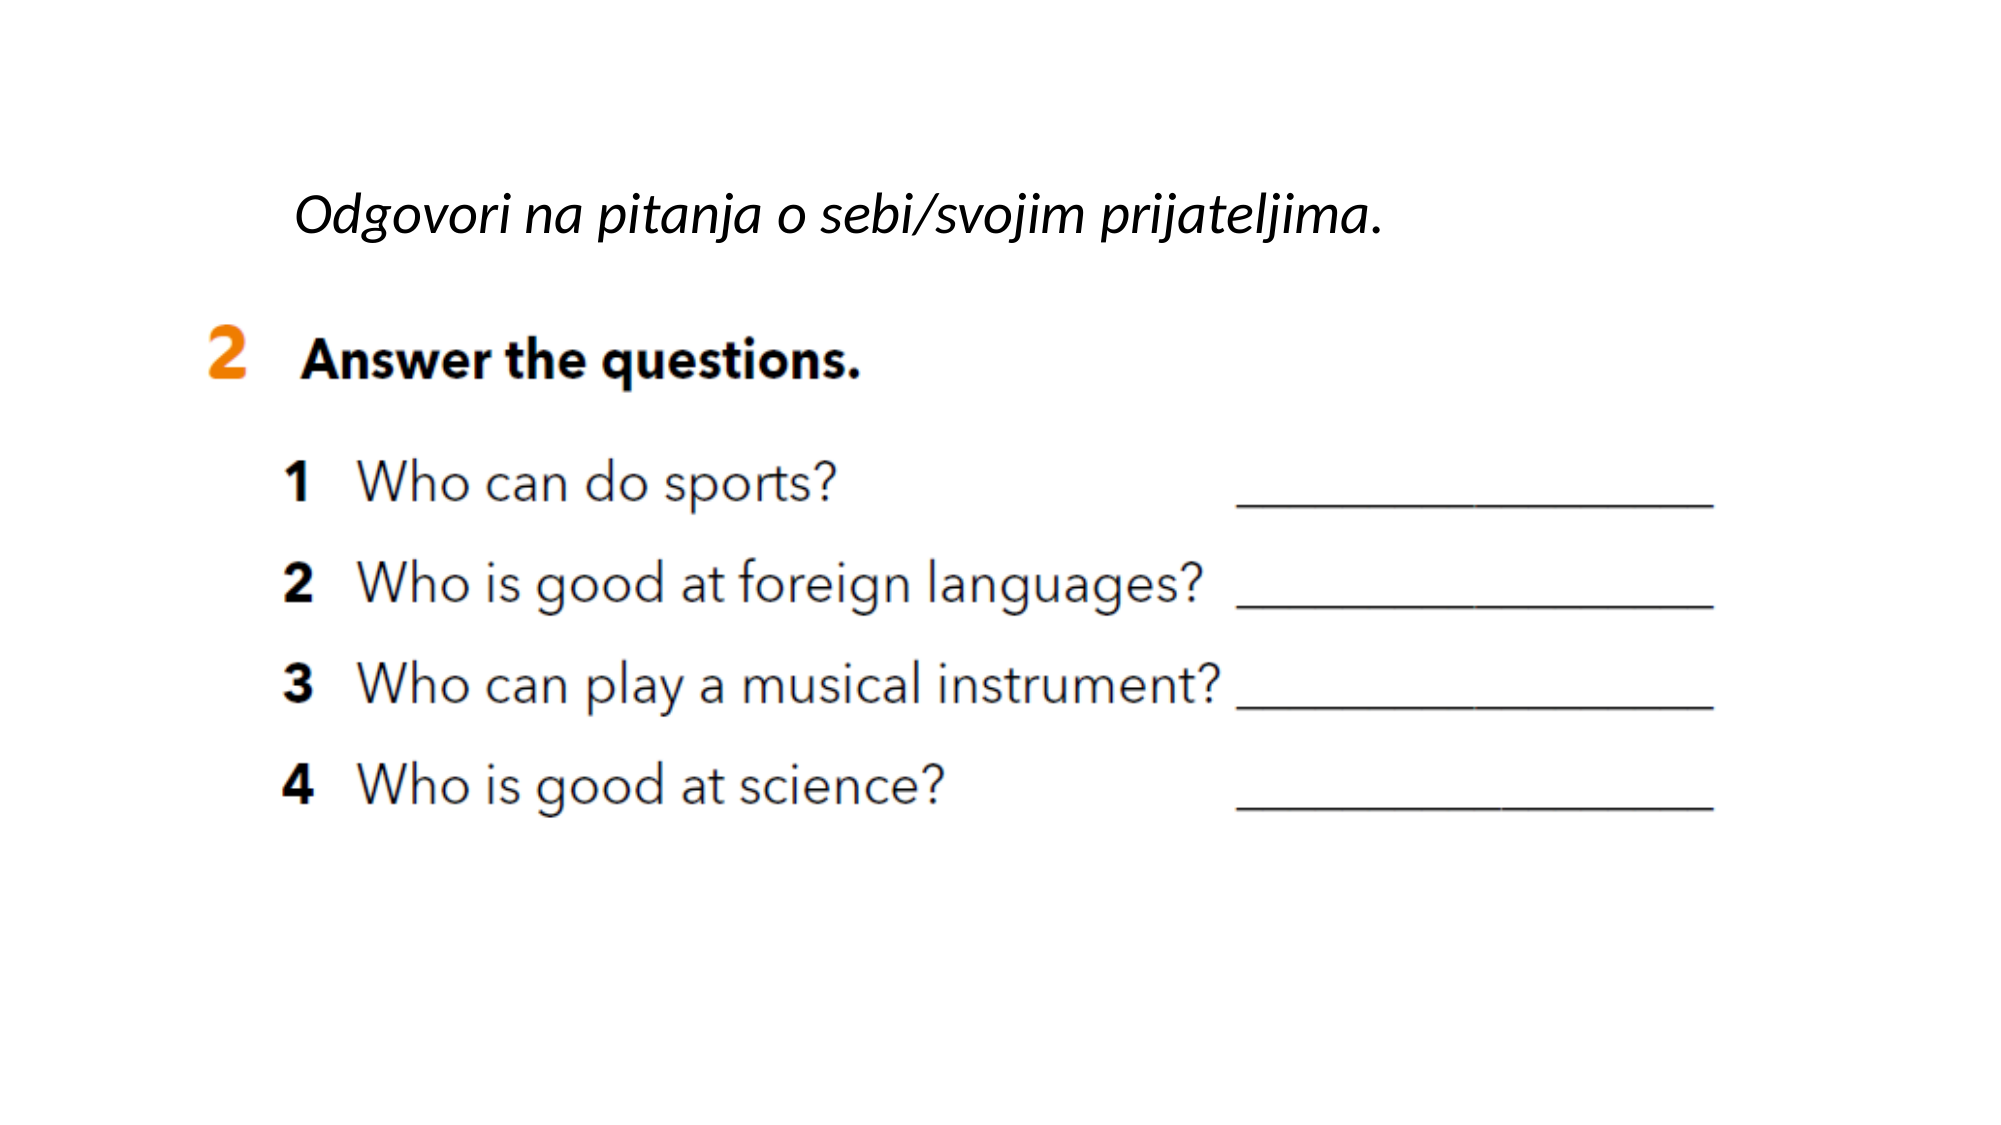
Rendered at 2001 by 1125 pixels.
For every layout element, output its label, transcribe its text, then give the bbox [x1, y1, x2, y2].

text_box Odgovori na pitanja o sebi/svojim prijateljima. [280, 168, 1819, 253]
picture [188, 290, 1752, 884]
